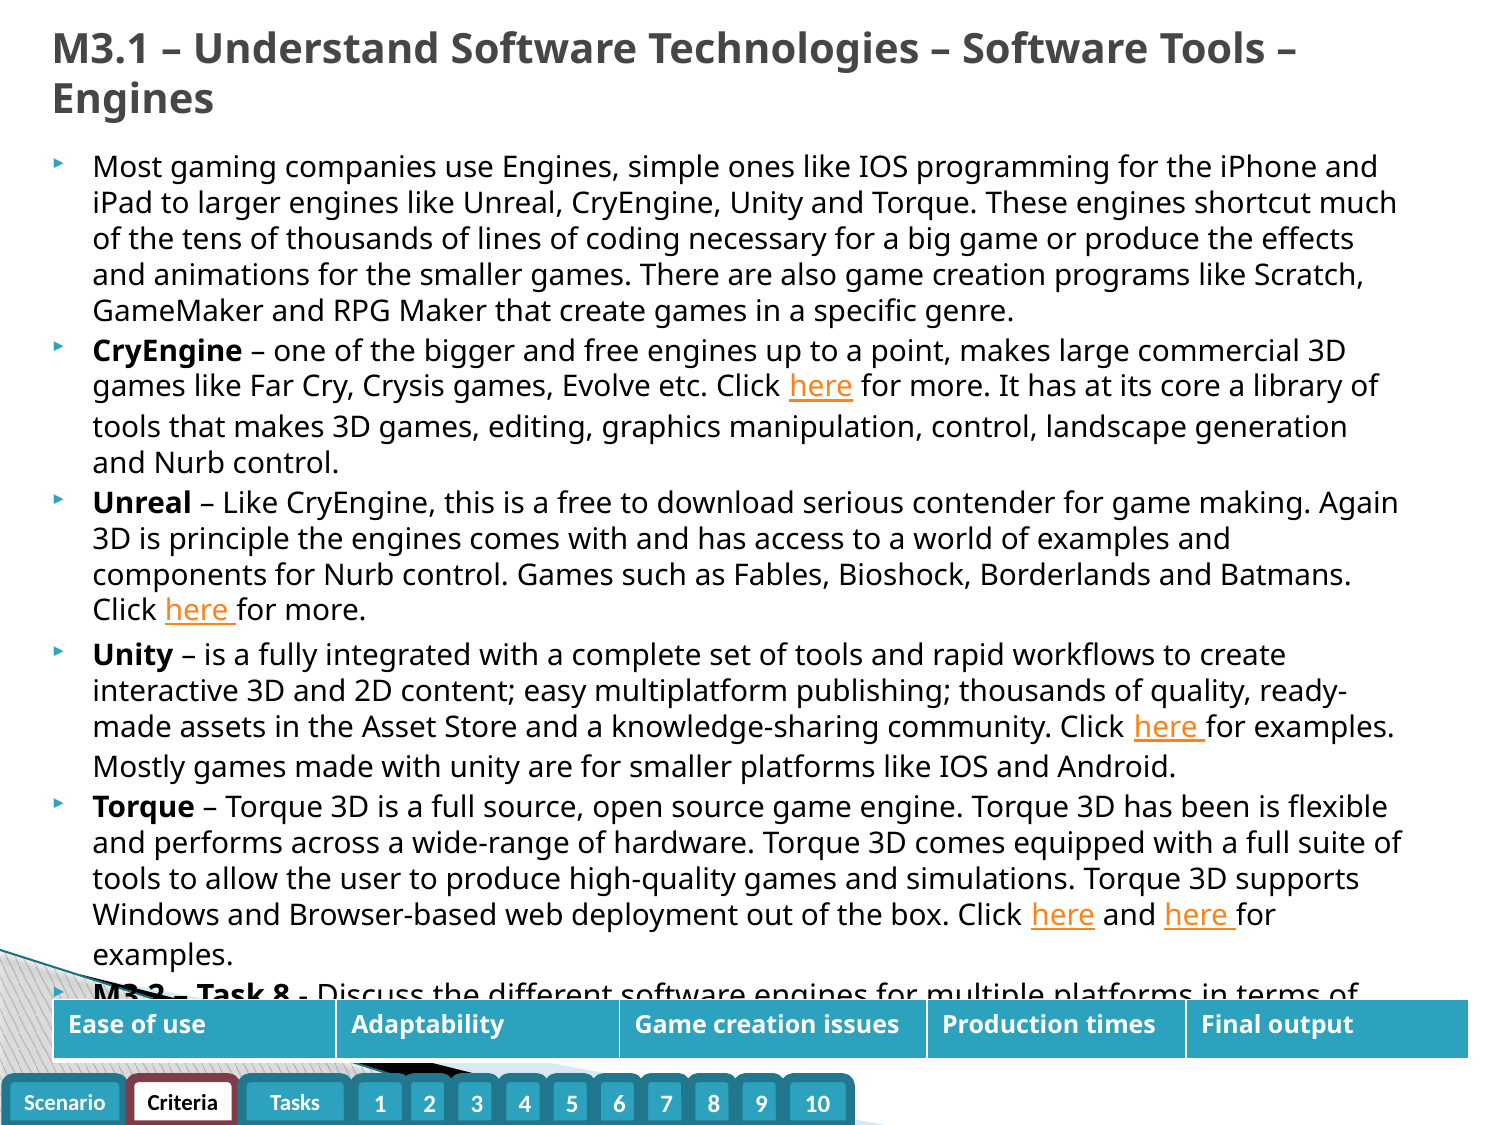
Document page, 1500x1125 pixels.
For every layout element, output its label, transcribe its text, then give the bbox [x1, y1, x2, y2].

table_header Adaptability [337, 1000, 619, 1058]
table_header Ease of use [54, 1000, 335, 1058]
list Most gaming companies use Engines, simple ones like IOS programming for the iPhone and iPad to larger engines like Unreal, CryEngine, Unity and Torque. These engines shortcut much of the tens of thousands of lines of coding necessary for a big game or produce the effects and animations for the smaller games. There are also game creation programs like Scratch, GameMaker and RPG Maker that create games in a specific genre. CryEngine – one of the bigger and free engines up to a point, makes large commercial 3D games like Far Cry, Crysis games, Evolve etc. Click here for more. It has at its core a library of tools that makes 3D games, editing, graphics manipulation, control, landscape generation and Nurb control. Unreal – Like CryEngine, this is a free to download serious contender for game making. Again 3D is principle the engines comes with and has access to a world of examples and components for Nurb control. Games such as Fables, Bioshock, Borderlands and Batmans. Click here for more. Unity – is a fully integrated with a complete set of tools and rapid workflows to create interactive 3D and 2D content; easy multiplatform publishing; thousands of quality, ready-made assets in the Asset Store and a knowledge-sharing community. Click here for examples. Mostly games made with unity are for smaller platforms like IOS and Android. Torque – Torque 3D is a full source, open source game engine. Torque 3D has been is flexible and performs across a wide-range of hardware. Torque 3D comes equipped with a full suite of tools to allow the user to produce high-quality games and simulations. Torque 3D supports Windows and Browser-based web deployment out of the box. Click here and here for examples. M3.2 – Task 8 - Discuss the different software engines for multiple platforms in terms of ease of use, adaptability, game creation issues, production times and final output. [35, 140, 1425, 1059]
table_header Final output [1187, 1000, 1468, 1058]
table_header Game creation issues [620, 1000, 926, 1058]
table_header Production times [928, 1000, 1185, 1058]
text_box M3.1 – Understand Software Technologies – Software Tools – Engines [36, 30, 1470, 114]
